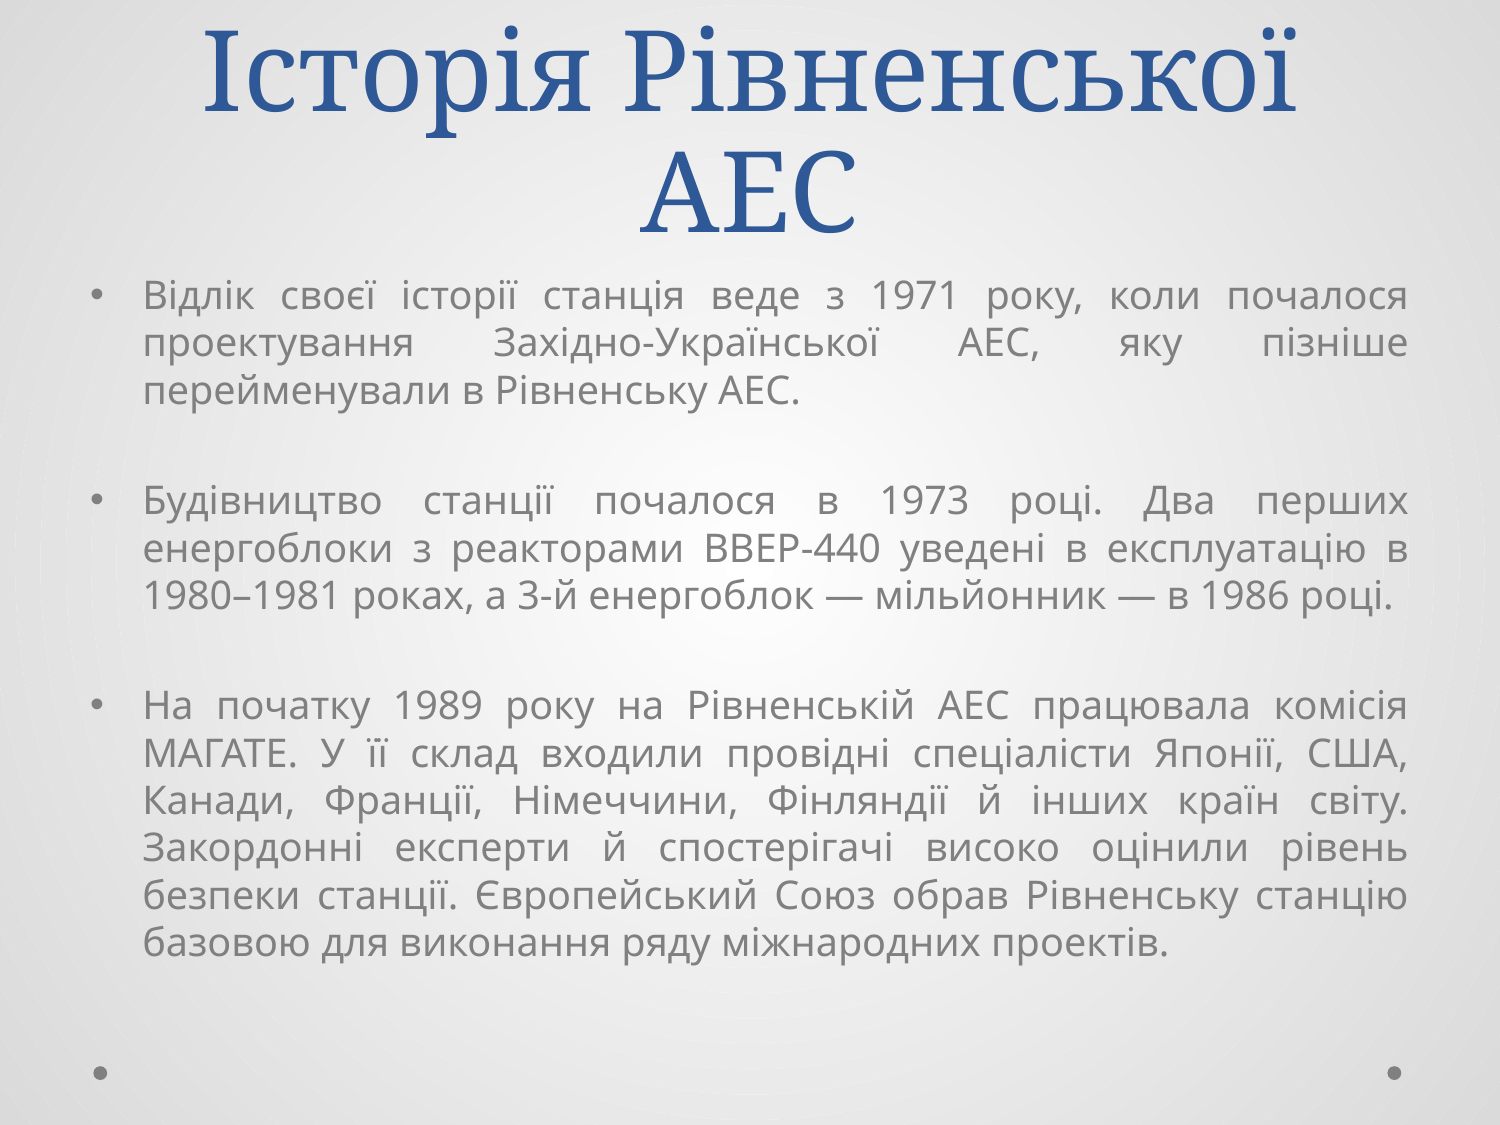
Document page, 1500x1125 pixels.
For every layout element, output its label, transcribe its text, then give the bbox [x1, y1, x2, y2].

list Відлік своєї історії станція веде з 1971 року, коли почалося проектування Західно-Української АЕС, яку пізніше перейменували в Рівненську АЕС. Будівництво станції почалося в 1973 році. Два перших енергоблоки з реакторами ВВЕР-440 уведені в експлуатацію в 1980–1981 роках, а 3-й енергоблок — мільйонник — в 1986 році. На початку 1989 року на Рівненській АЕС працювала комісія МАГАТЕ. У її склад входили провідні спеціалісти Японії, США, Канади, Франції, Німеччини, Фінляндії й інших країн світу. Закордонні експерти й спостерігачі високо оцінили рівень безпеки станції. Європейський Союз обрав Рівненську станцію базовою для виконання ряду міжнародних проектів. [75, 262, 1425, 1005]
title Історія Рівненської АЕС [75, 0, 1425, 262]
